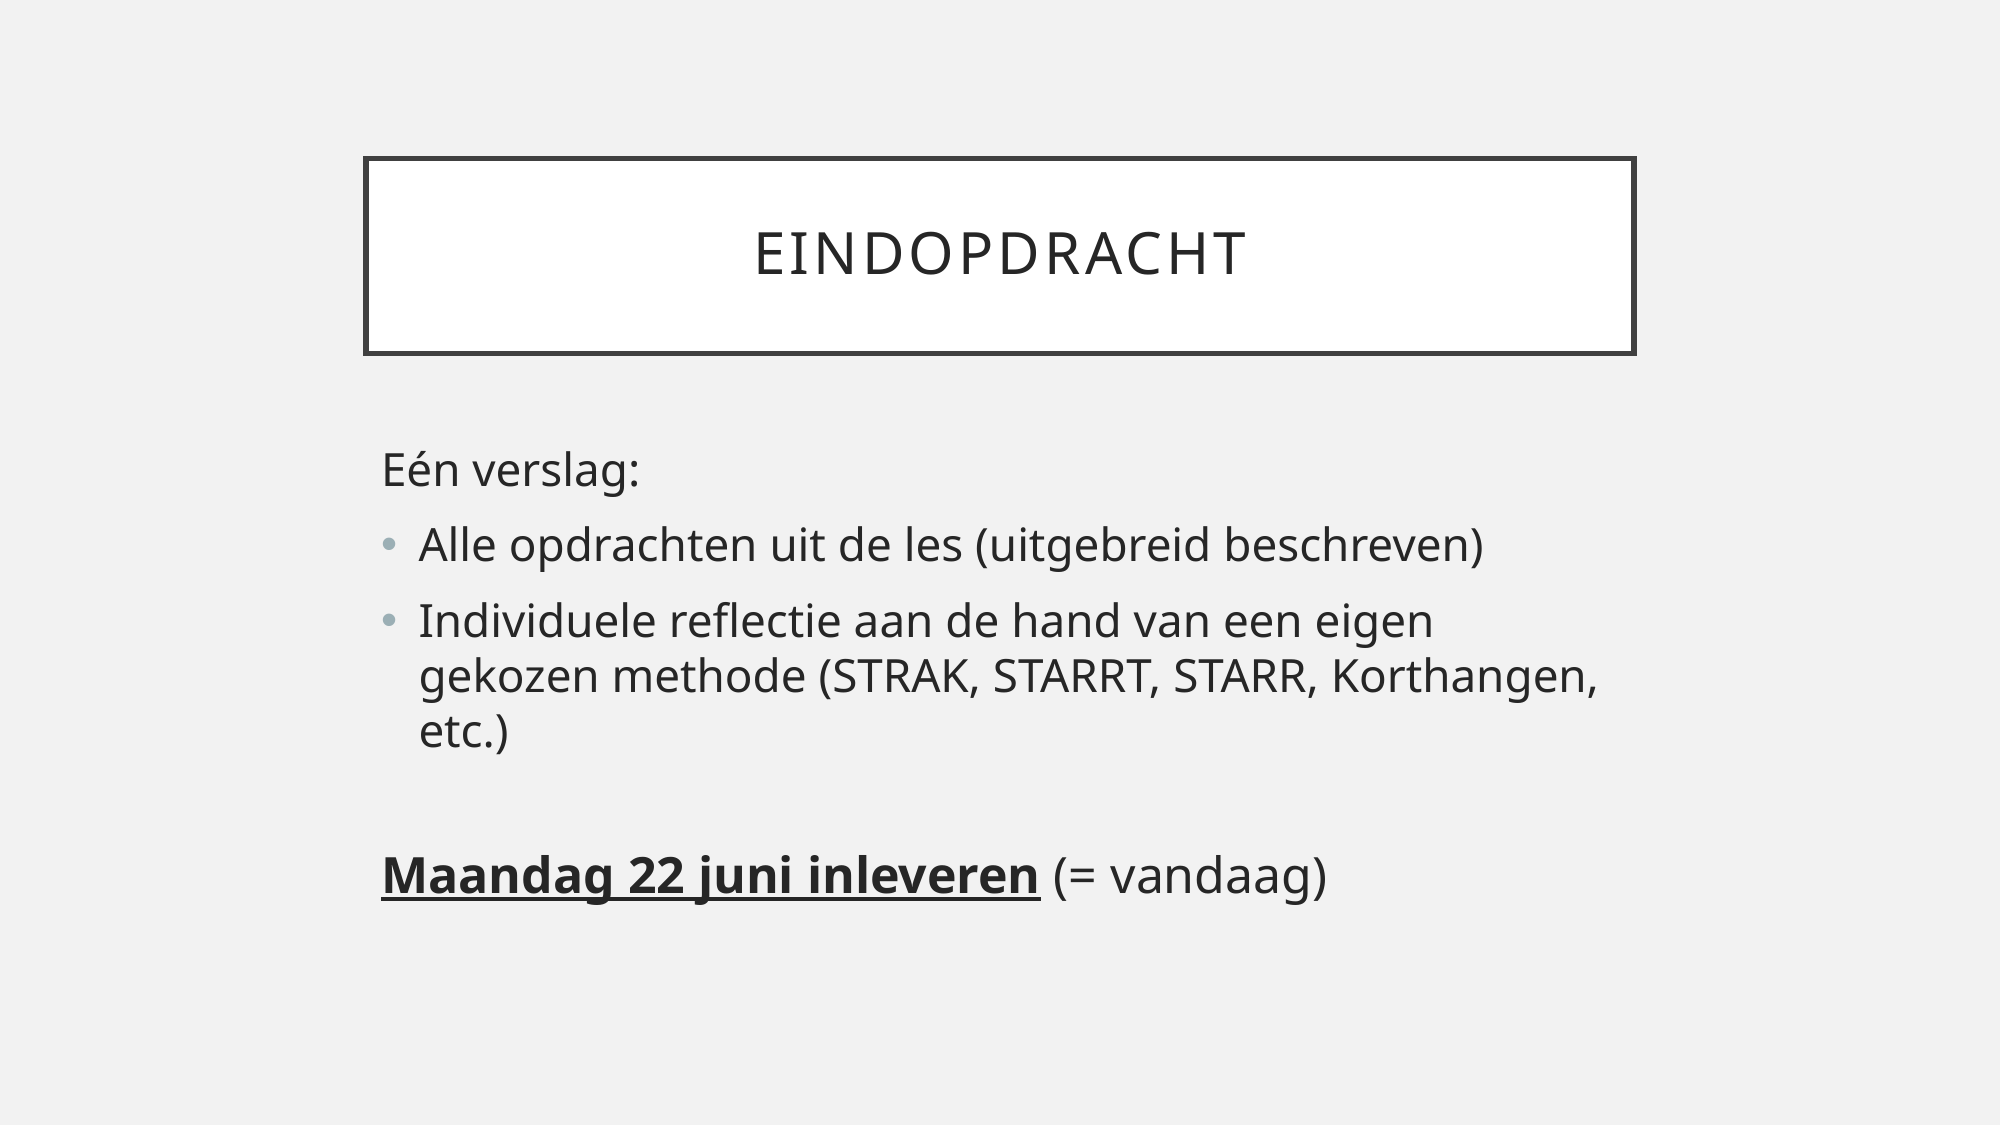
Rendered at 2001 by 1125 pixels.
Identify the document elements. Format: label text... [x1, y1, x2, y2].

title eindopdracht [363, 156, 1637, 356]
list Eén verslag: Alle opdrachten uit de les (uitgebreid beschreven) Individuele reflectie aan de hand van een eigen gekozen methode (STRAK, STARRT, STARR, Korthangen, etc.) Maandag 22 juni inleveren (= vandaag) [366, 432, 1634, 942]
